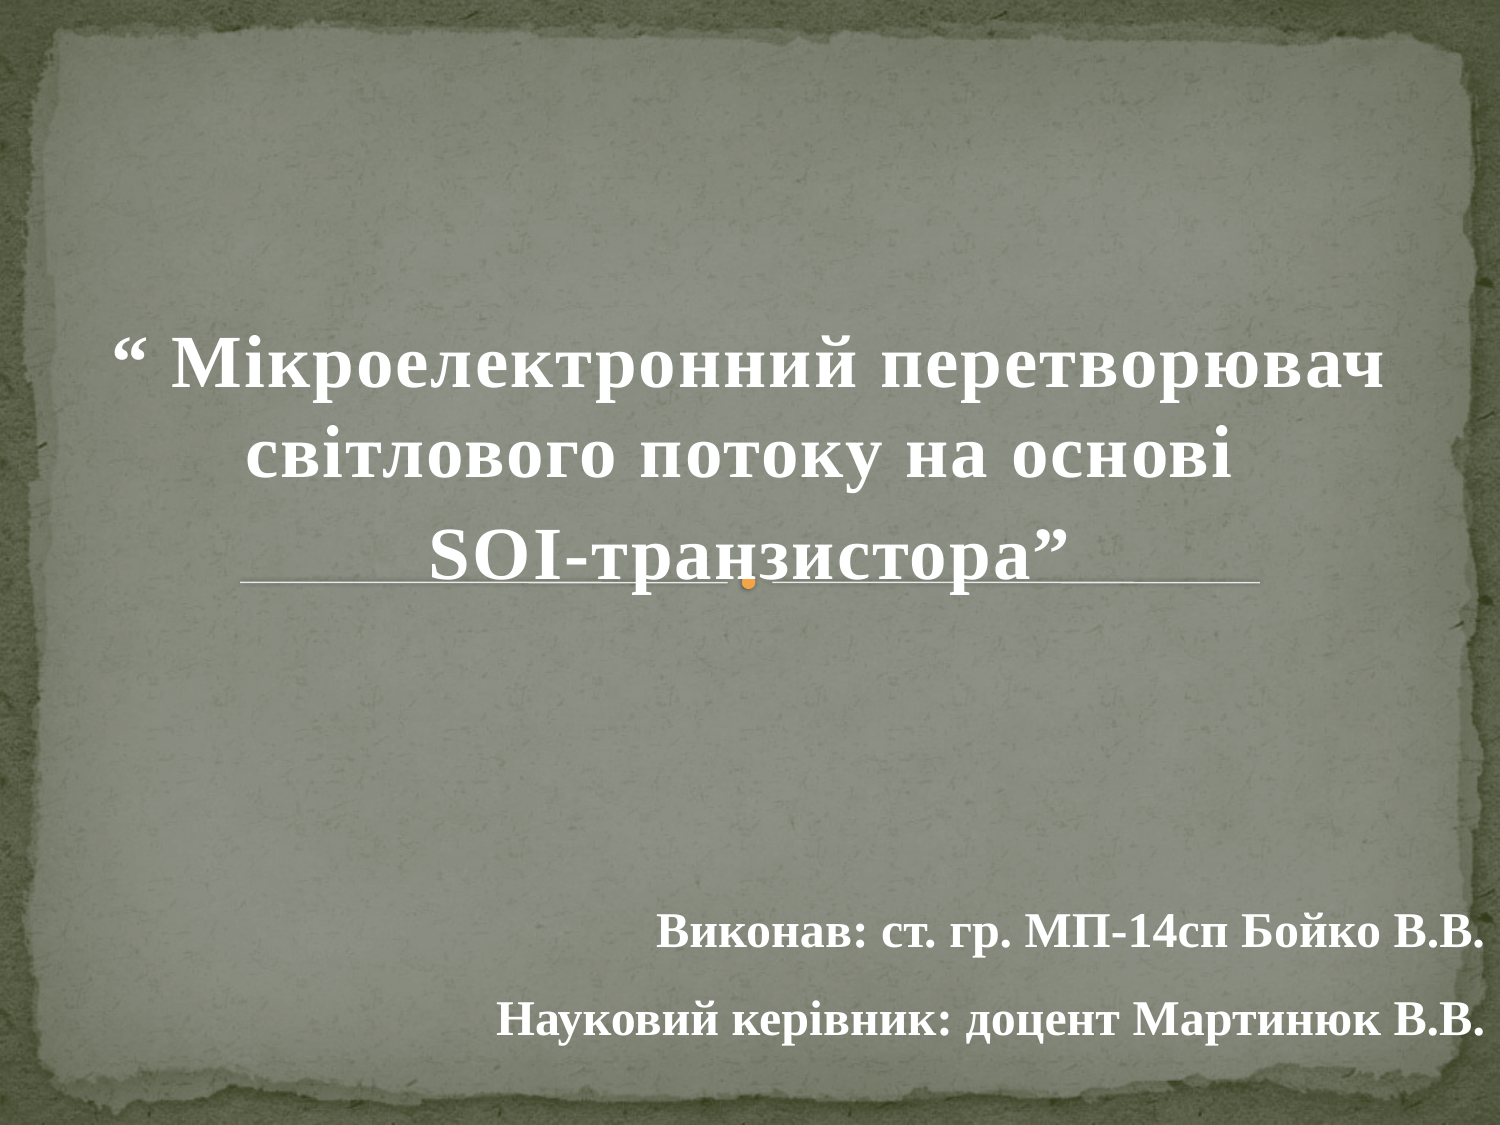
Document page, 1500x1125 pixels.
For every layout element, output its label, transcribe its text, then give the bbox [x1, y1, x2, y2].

subtitle “ Мікроелектронний перетворювач світлового потоку на основі SOI-транзистора” [0, 304, 1500, 692]
text_box Виконав: ст. гр. МП-14сп Бойко В.В. Науковий керівник: доцент Мартинюк В.В. [222, 890, 1500, 1053]
